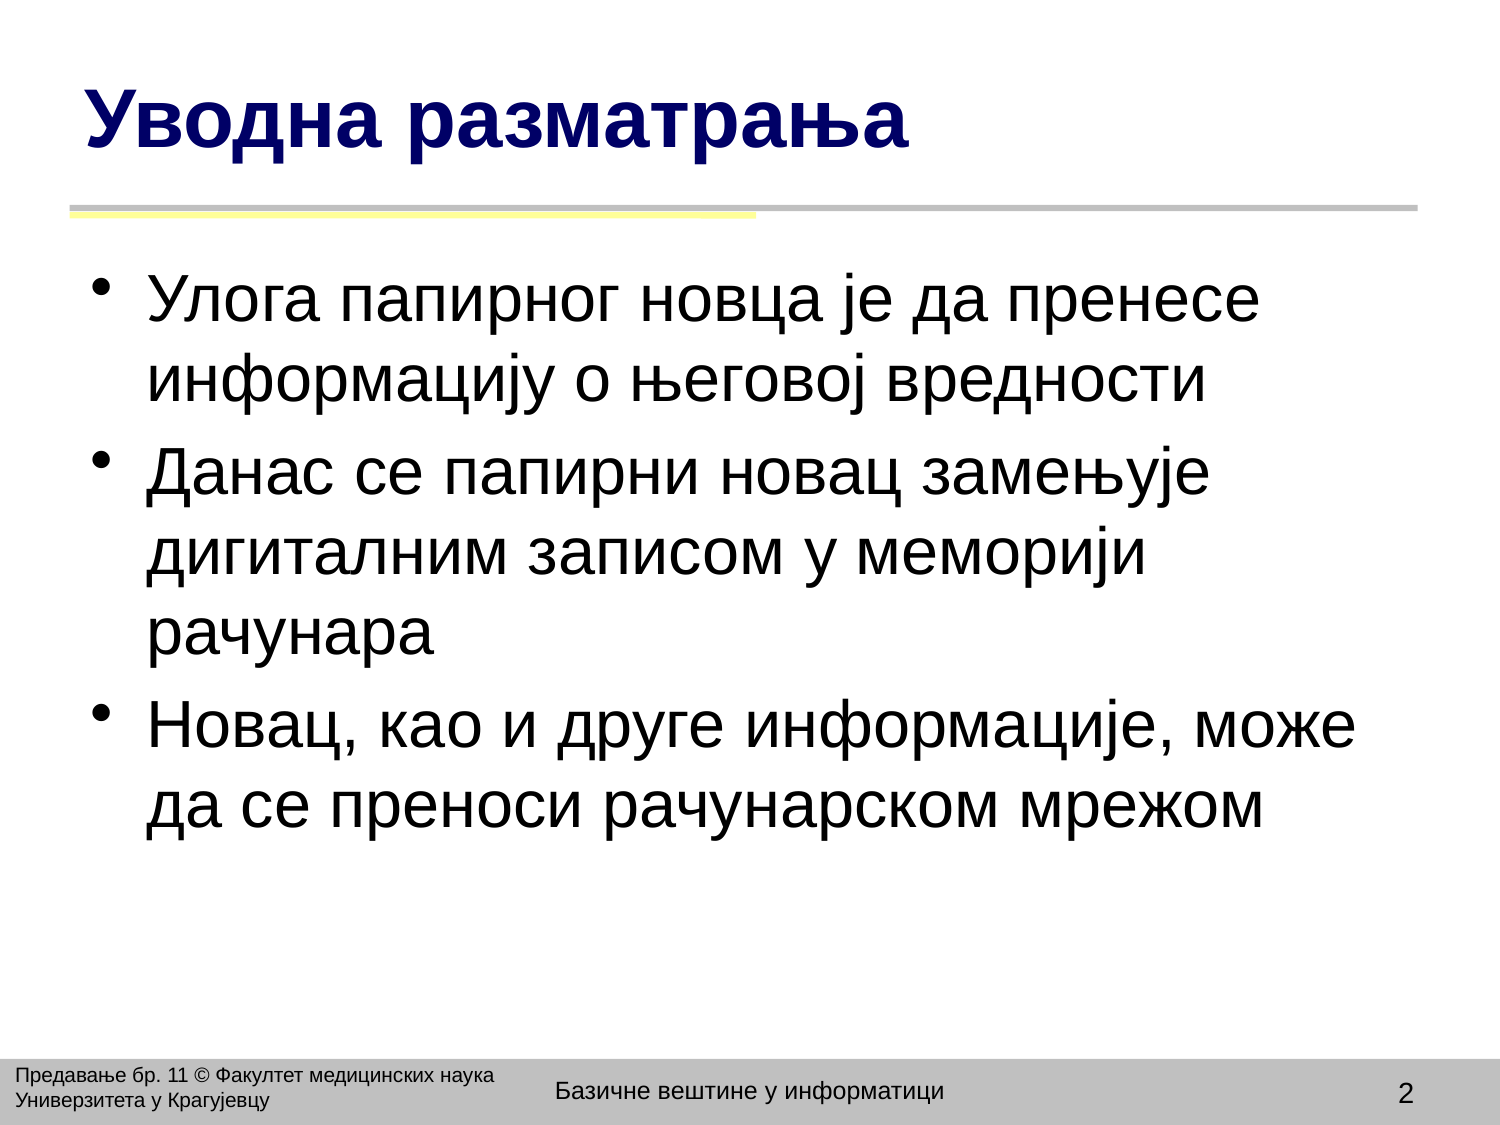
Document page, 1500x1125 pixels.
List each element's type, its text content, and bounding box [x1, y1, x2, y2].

title Уводна разматрања [69, 19, 1426, 208]
slide_number 2 [1079, 1066, 1430, 1125]
slide_number Предавање бр. 11 © Факултет медицинских наука Универзитета у Крагујевцу [0, 1053, 621, 1108]
list Улога папирног новца је да пренесе информацију о његовој вредности Данас се папирни новац замењује дигиталним записом у меморији рачунара Новац, као и друге информације, може да се преноси рачунарском мрежом [74, 246, 1426, 1023]
footer Базичне вештине у информатици [512, 1066, 988, 1125]
